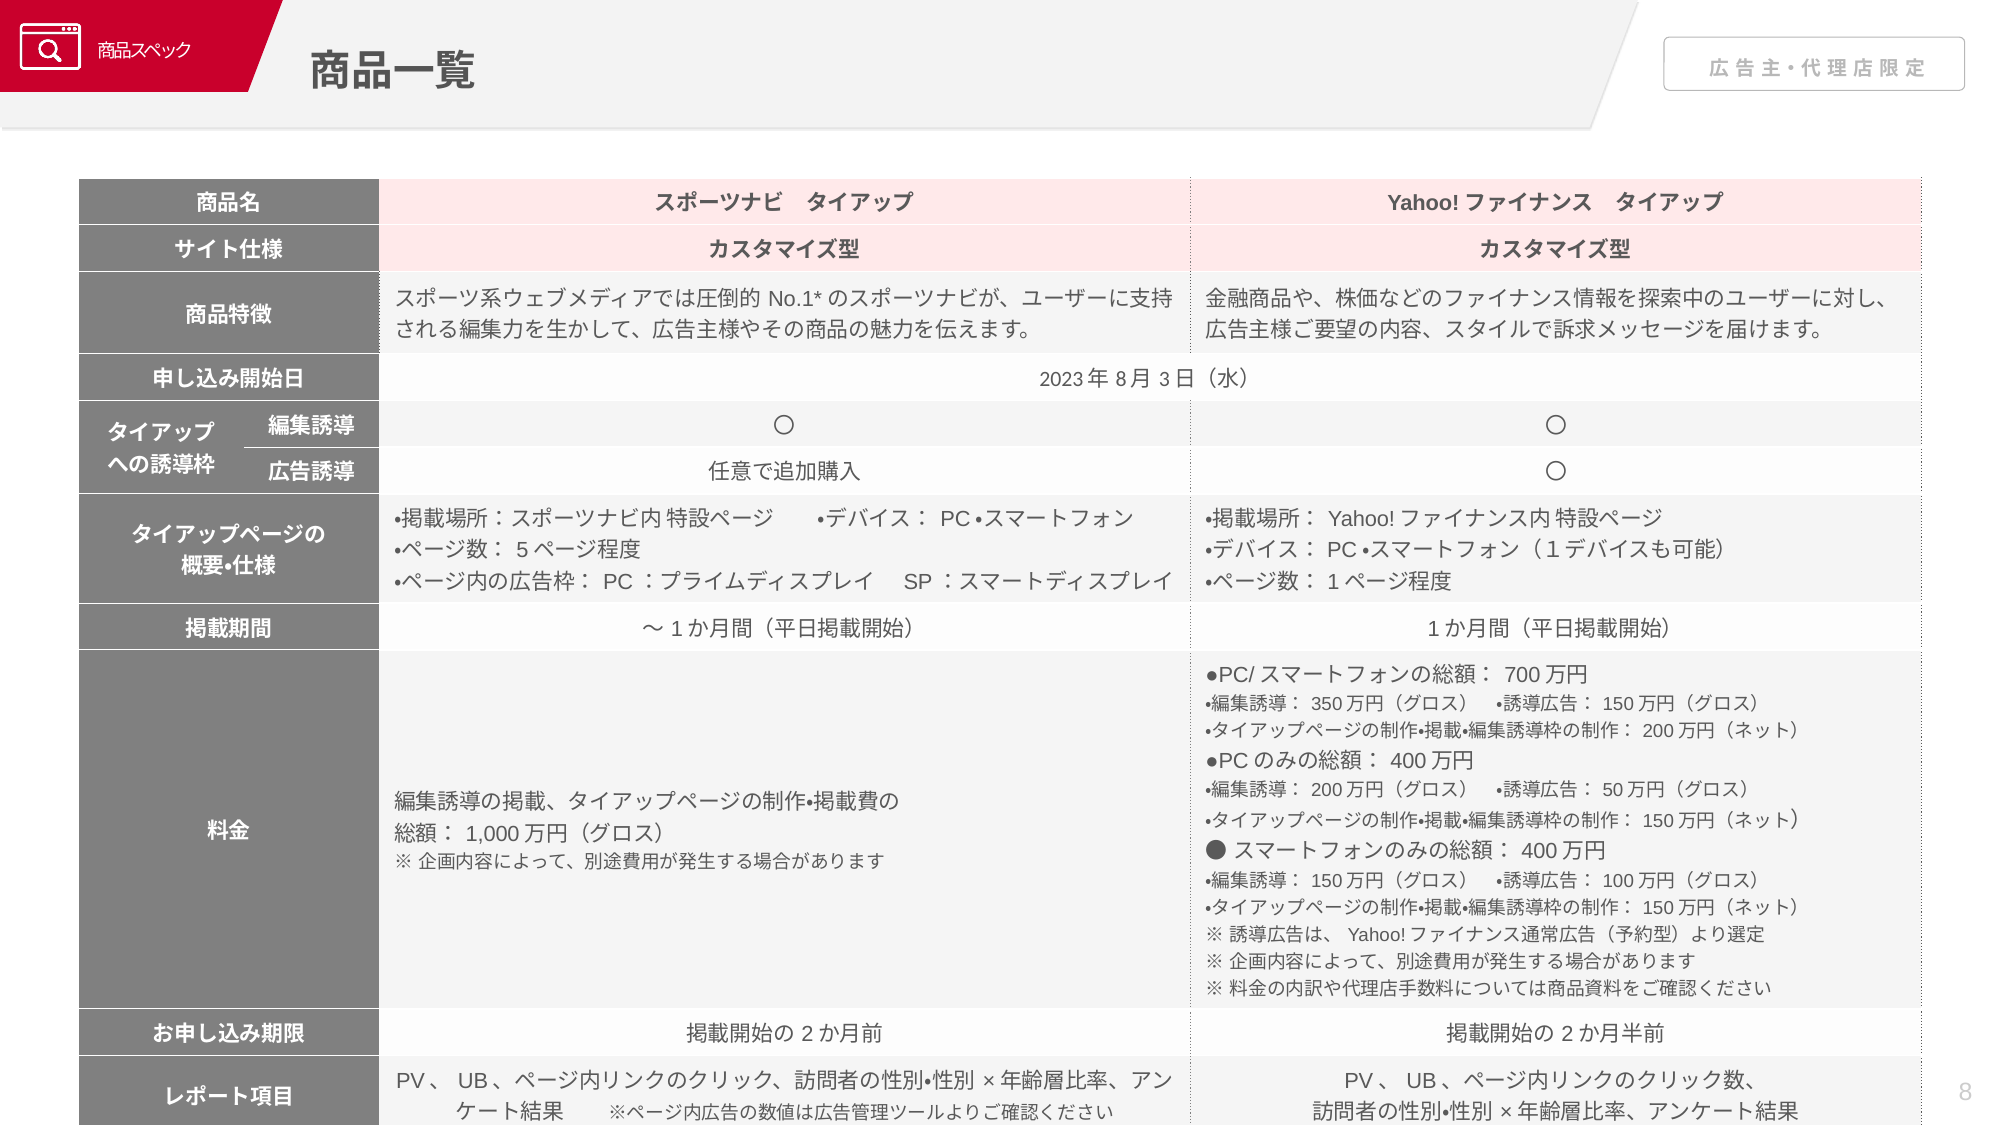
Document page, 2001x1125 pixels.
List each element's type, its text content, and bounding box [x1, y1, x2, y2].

table_cell ・掲載場所：Yahoo!ファイナンス内 特設ページ ・デバイス：PC・スマートフォン（１デバイスも可能） ・ページ数：1ページ程度 [1190, 495, 1921, 602]
table_header 商品名 [79, 179, 379, 224]
table_cell スポーツ系ウェブメディアでは圧倒的No.1*のスポーツナビが、ユーザーに支持される編集力を生かして、広告主様やその商品の魅力を伝えます。 [379, 272, 1190, 353]
table_cell 広告誘導 [244, 448, 379, 493]
table_header Yahoo!ファイナンス タイアップ [1190, 179, 1921, 224]
table_cell 掲載期間 [79, 604, 379, 649]
table_cell 商品特徴 [79, 272, 379, 353]
table_cell お申し込み期限 [79, 1009, 379, 1055]
table_cell 2023年8月3日（水） [379, 354, 1921, 400]
table_cell 〇 [1190, 448, 1921, 493]
table_cell 任意で追加購入 [379, 448, 1190, 493]
table_cell 申し込み開始日 [79, 354, 379, 400]
table_cell サイト仕様 [79, 225, 379, 271]
table_cell タイアップページの 概要・仕様 [79, 494, 379, 603]
table_cell タイアップ への誘導枠 [79, 401, 244, 493]
table_cell ・掲載場所：スポーツナビ内 特設ページ ・デバイス：PC・スマートフォン ・ページ数：5ページ程度 ・ページ内の広告枠：PC：プライムディスプレイ SP：スマートディスプレイ [379, 495, 1190, 602]
table_cell 〇 [379, 401, 1190, 446]
table_header スポーツナビ タイアップ [379, 179, 1190, 224]
table_cell 掲載開始の2か月半前 [1190, 1010, 1921, 1055]
table_cell PV、UB、ページ内リンクのクリック数、 訪問者の性別・性別×年齢層比率、アンケート結果 [1190, 1056, 1921, 1125]
table_cell 料金 [79, 650, 379, 1008]
list 商品スペック [97, 13, 240, 81]
picture [16, 12, 84, 80]
table_cell 金融商品や、株価などのファイナンス情報を探索中のユーザーに対し、広告主様ご要望の内容、スタイルで訴求メッセージを届けます。 [1190, 272, 1921, 353]
table_cell レポート項目 [79, 1056, 379, 1125]
table_cell PV、UB、ページ内リンクのクリック、訪問者の性別・性別×年齢層比率、アンケート結果 ※ページ内広告の数値は広告管理ツールよりご確認ください [379, 1056, 1190, 1125]
table_cell 編集誘導の掲載、タイアップページの制作・掲載費の 総額：1,000万円（グロス） ※企画内容によって、別途費用が発生する場合があります [379, 651, 1190, 1008]
table_cell 〇 [1190, 401, 1921, 446]
table_cell 1か月間（平日掲載開始） [1190, 604, 1921, 649]
table_cell カスタマイズ型 [1190, 225, 1921, 271]
table_cell カスタマイズ型 [379, 225, 1190, 271]
table_cell 掲載開始の2か月前 [379, 1010, 1190, 1055]
table_cell ～1か月間（平日掲載開始） [379, 604, 1190, 649]
list 商品一覧 [309, 41, 1645, 97]
table_cell ●PC/スマートフォンの総額：700万円 ・編集誘導：350万円（グロス） ・誘導広告：150万円（グロス） ・タイアップページの制作・掲載・編集誘導枠の制作：200万円（ネット） ●PCのみの総額：400万円 ・編集誘導：200万円（グロス） ・誘導広告：50万円（グロス） ・タイアップページの制作・掲載・編集誘導枠の制作：150万円（ネット） ●スマートフォンのみの総額：400万円 ・編集誘導：150万円（グロス） ・誘導広告：100万円（グロス） ・タイアップページの制作・掲載・編集誘導枠の制作：150万円（ネット） ※誘導広告は、Yahoo!ファイナンス通常広告（予約型）より選定 ※企画内容によって、別途費用が発生する場合があります ※料金の内訳や代理店手数料については商品資料をご確認ください [1190, 651, 1921, 1008]
table_cell 編集誘導 [244, 401, 379, 447]
